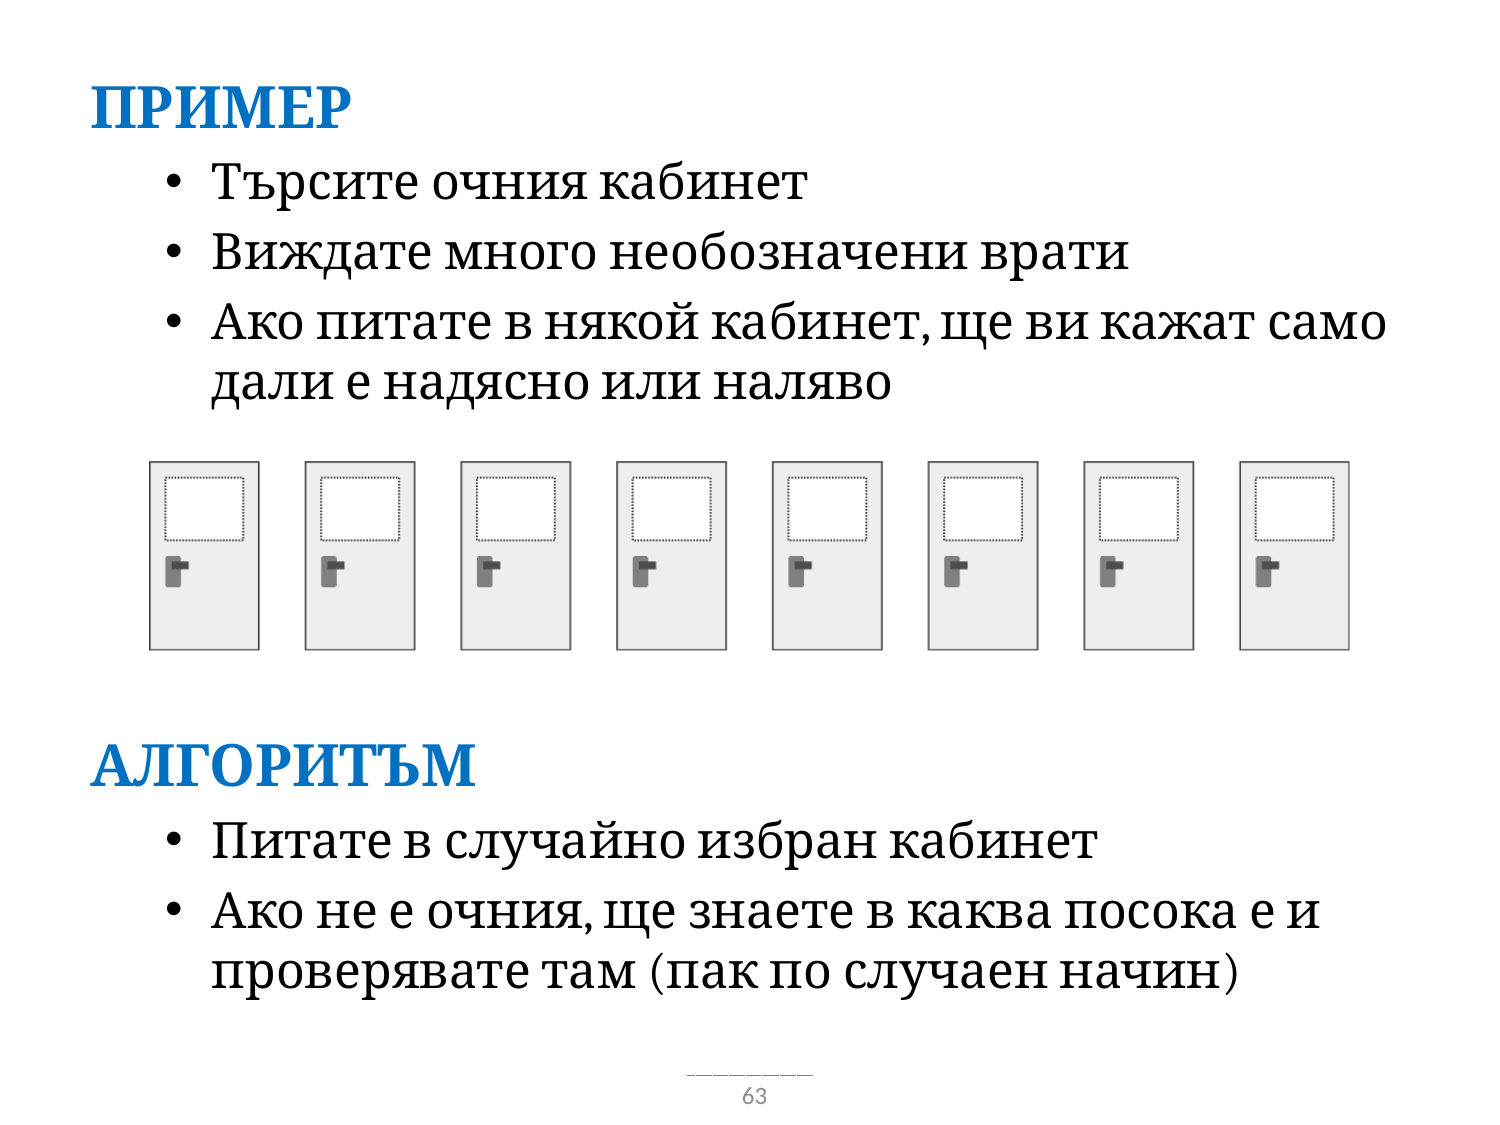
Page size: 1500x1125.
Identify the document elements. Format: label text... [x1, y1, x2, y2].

slide_number 63 [579, 1065, 930, 1125]
picture [149, 461, 1350, 651]
list Пример Търсите очния кабинет Виждате много необозначени врати Ако питате в някой кабинет, ще ви кажат само дали е надясно или наляво Алгоритъм Питате в случайно избран кабинет Ако не е очния, ще знаете в каква посока е и проверявате там (пак по случаен начин) [75, 62, 1450, 1063]
